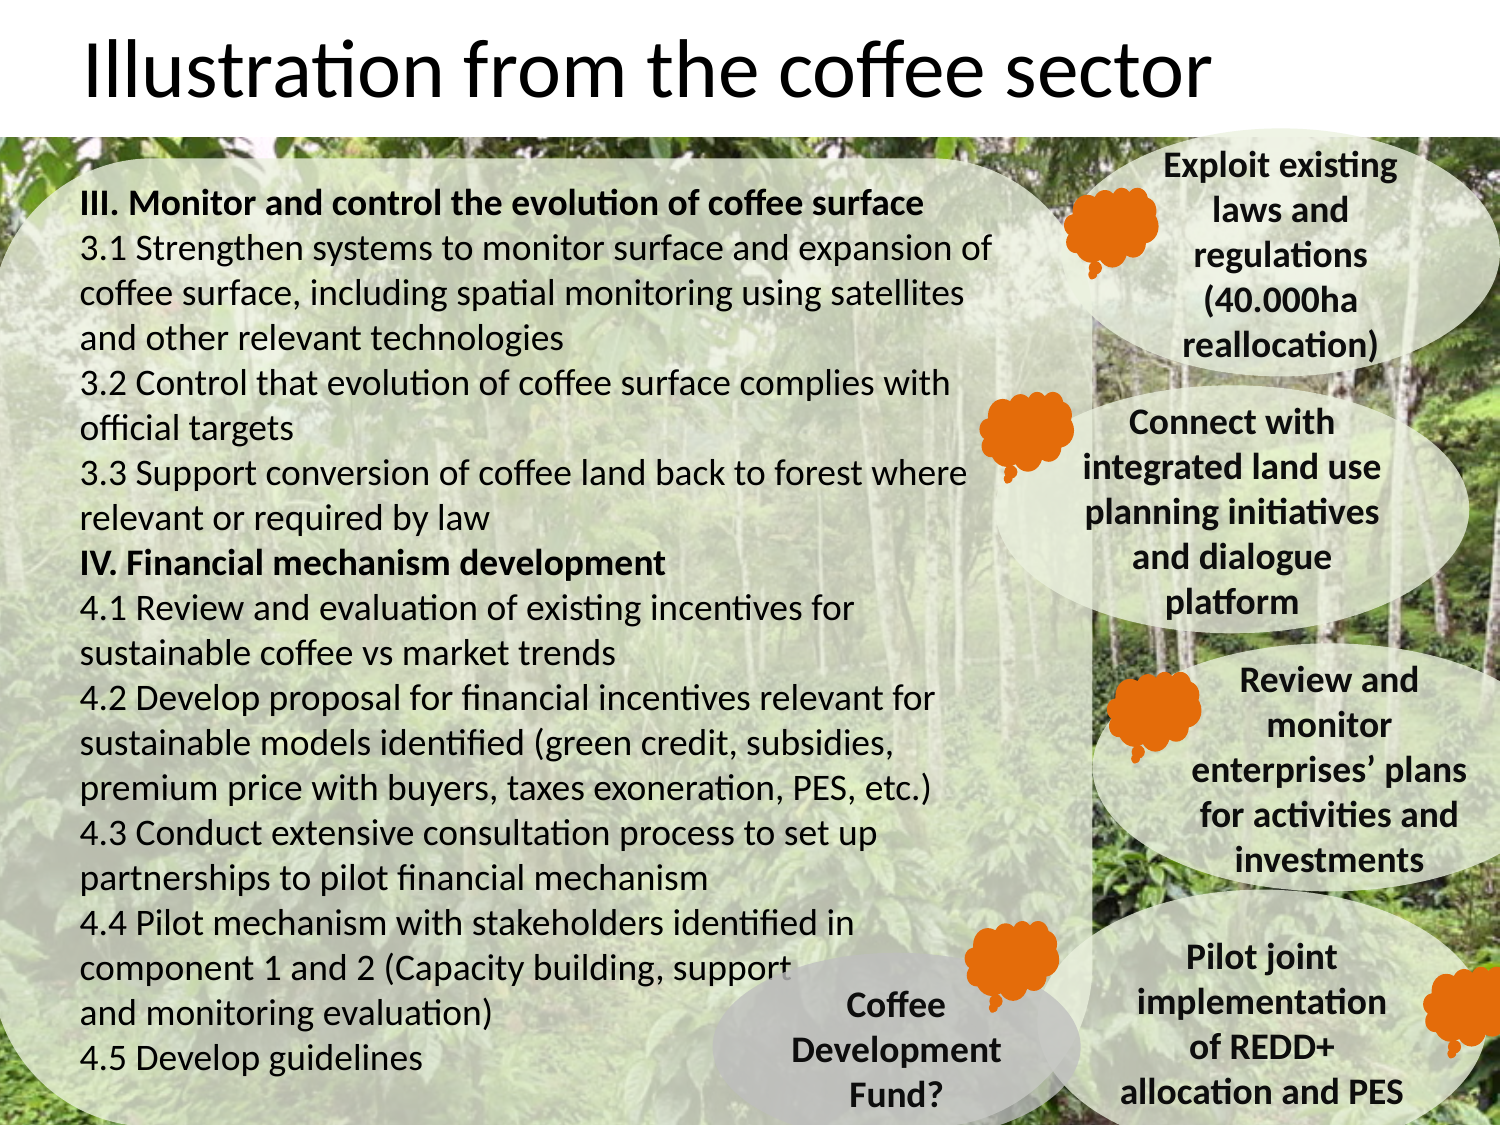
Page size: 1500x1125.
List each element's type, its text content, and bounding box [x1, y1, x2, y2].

picture [0, 136, 1500, 1125]
text_box Exploit existing laws and regulations (40.000ha reallocation) [1199, 126, 1362, 135]
title Illustration from the coffee sector [67, 0, 1388, 135]
